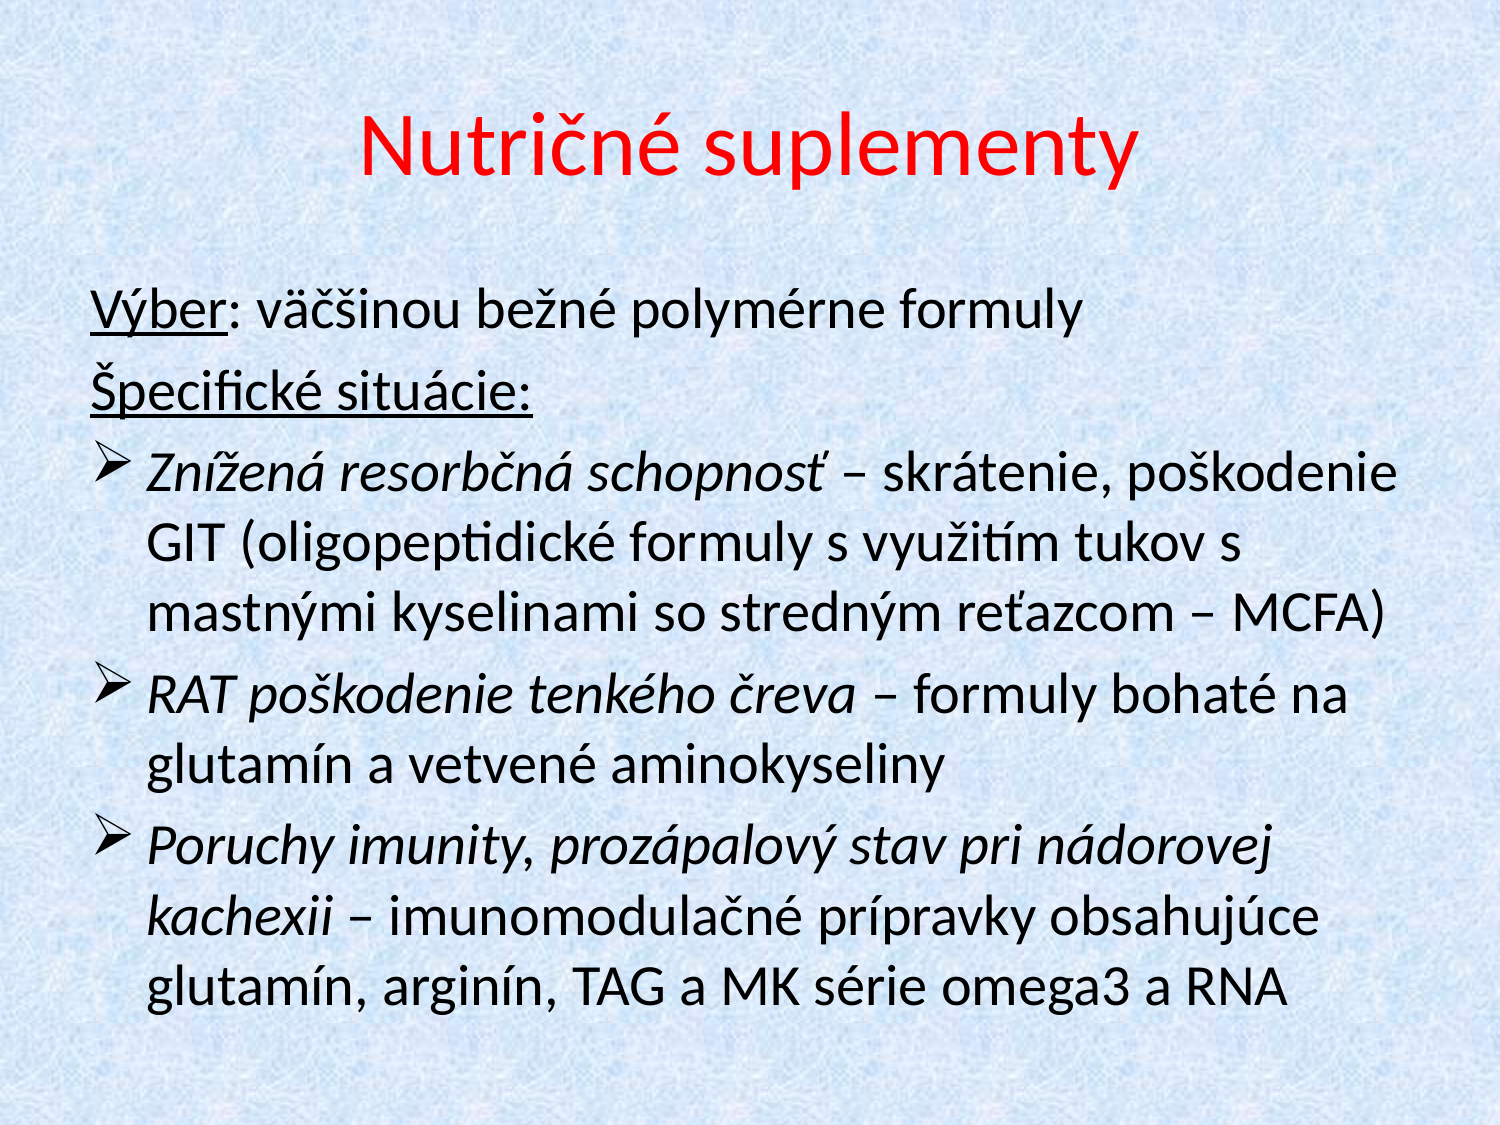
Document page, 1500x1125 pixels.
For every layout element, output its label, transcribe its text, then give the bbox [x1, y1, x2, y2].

list Výber: väčšinou bežné polymérne formuly Špecifické situácie: Znížená resorbčná schopnosť – skrátenie, poškodenie GIT (oligopeptidické formuly s využitím tukov s mastnými kyselinami so stredným reťazcom – MCFA) RAT poškodenie tenkého čreva – formuly bohaté na glutamín a vetvené aminokyseliny Poruchy imunity, prozápalový stav pri nádorovej kachexii – imunomodulačné prípravky obsahujúce glutamín, arginín, TAG a MK série omega3 a RNA [75, 262, 1425, 1005]
picture [0, 0, 1500, 1125]
title Nutričné suplementy [75, 45, 1425, 233]
